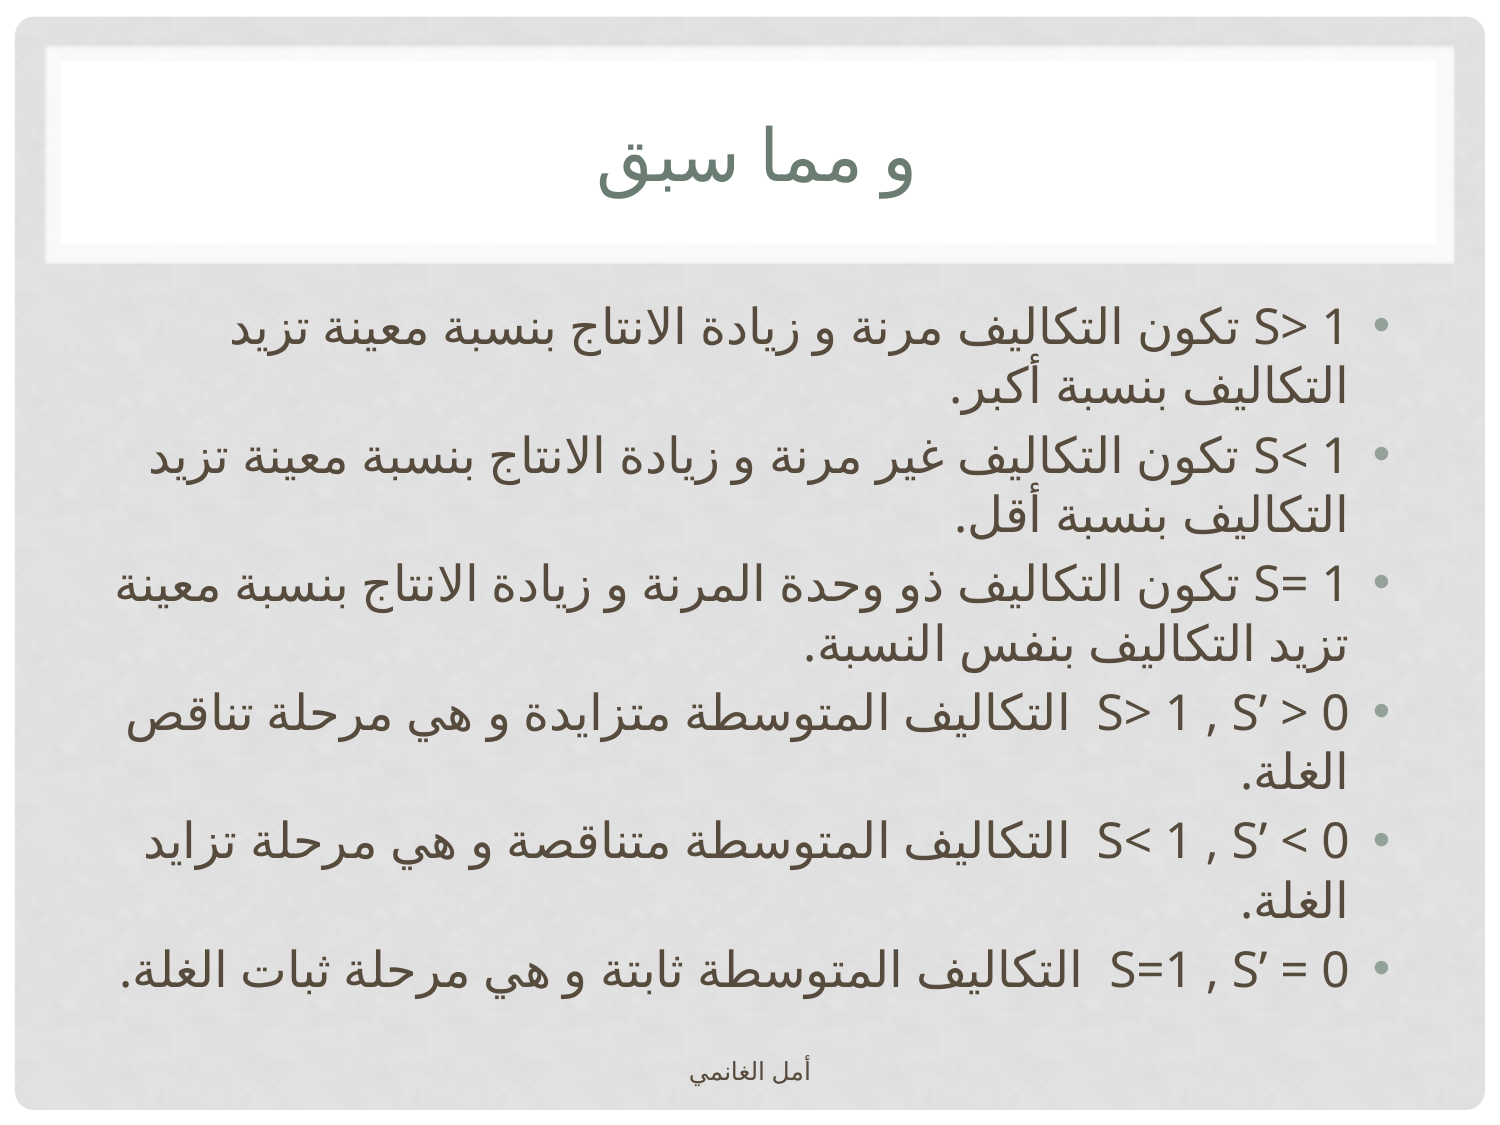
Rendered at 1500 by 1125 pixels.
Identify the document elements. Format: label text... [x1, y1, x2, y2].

list S> 1 تكون التكاليف مرنة و زيادة الانتاج بنسبة معينة تزيد التكاليف بنسبة أكبر. S< 1 تكون التكاليف غير مرنة و زيادة الانتاج بنسبة معينة تزيد التكاليف بنسبة أقل. S= 1 تكون التكاليف ذو وحدة المرنة و زيادة الانتاج بنسبة معينة تزيد التكاليف بنفس النسبة. S> 1 , S’ > 0 التكاليف المتوسطة متزايدة و هي مرحلة تناقص الغلة. S< 1 , S’ < 0 التكاليف المتوسطة متناقصة و هي مرحلة تزايد الغلة. S=1 , S’ = 0 التكاليف المتوسطة ثابتة و هي مرحلة ثبات الغلة. [75, 287, 1425, 1005]
footer أمل الغانمي [512, 1042, 988, 1103]
title و مما سبق [69, 66, 1425, 238]
